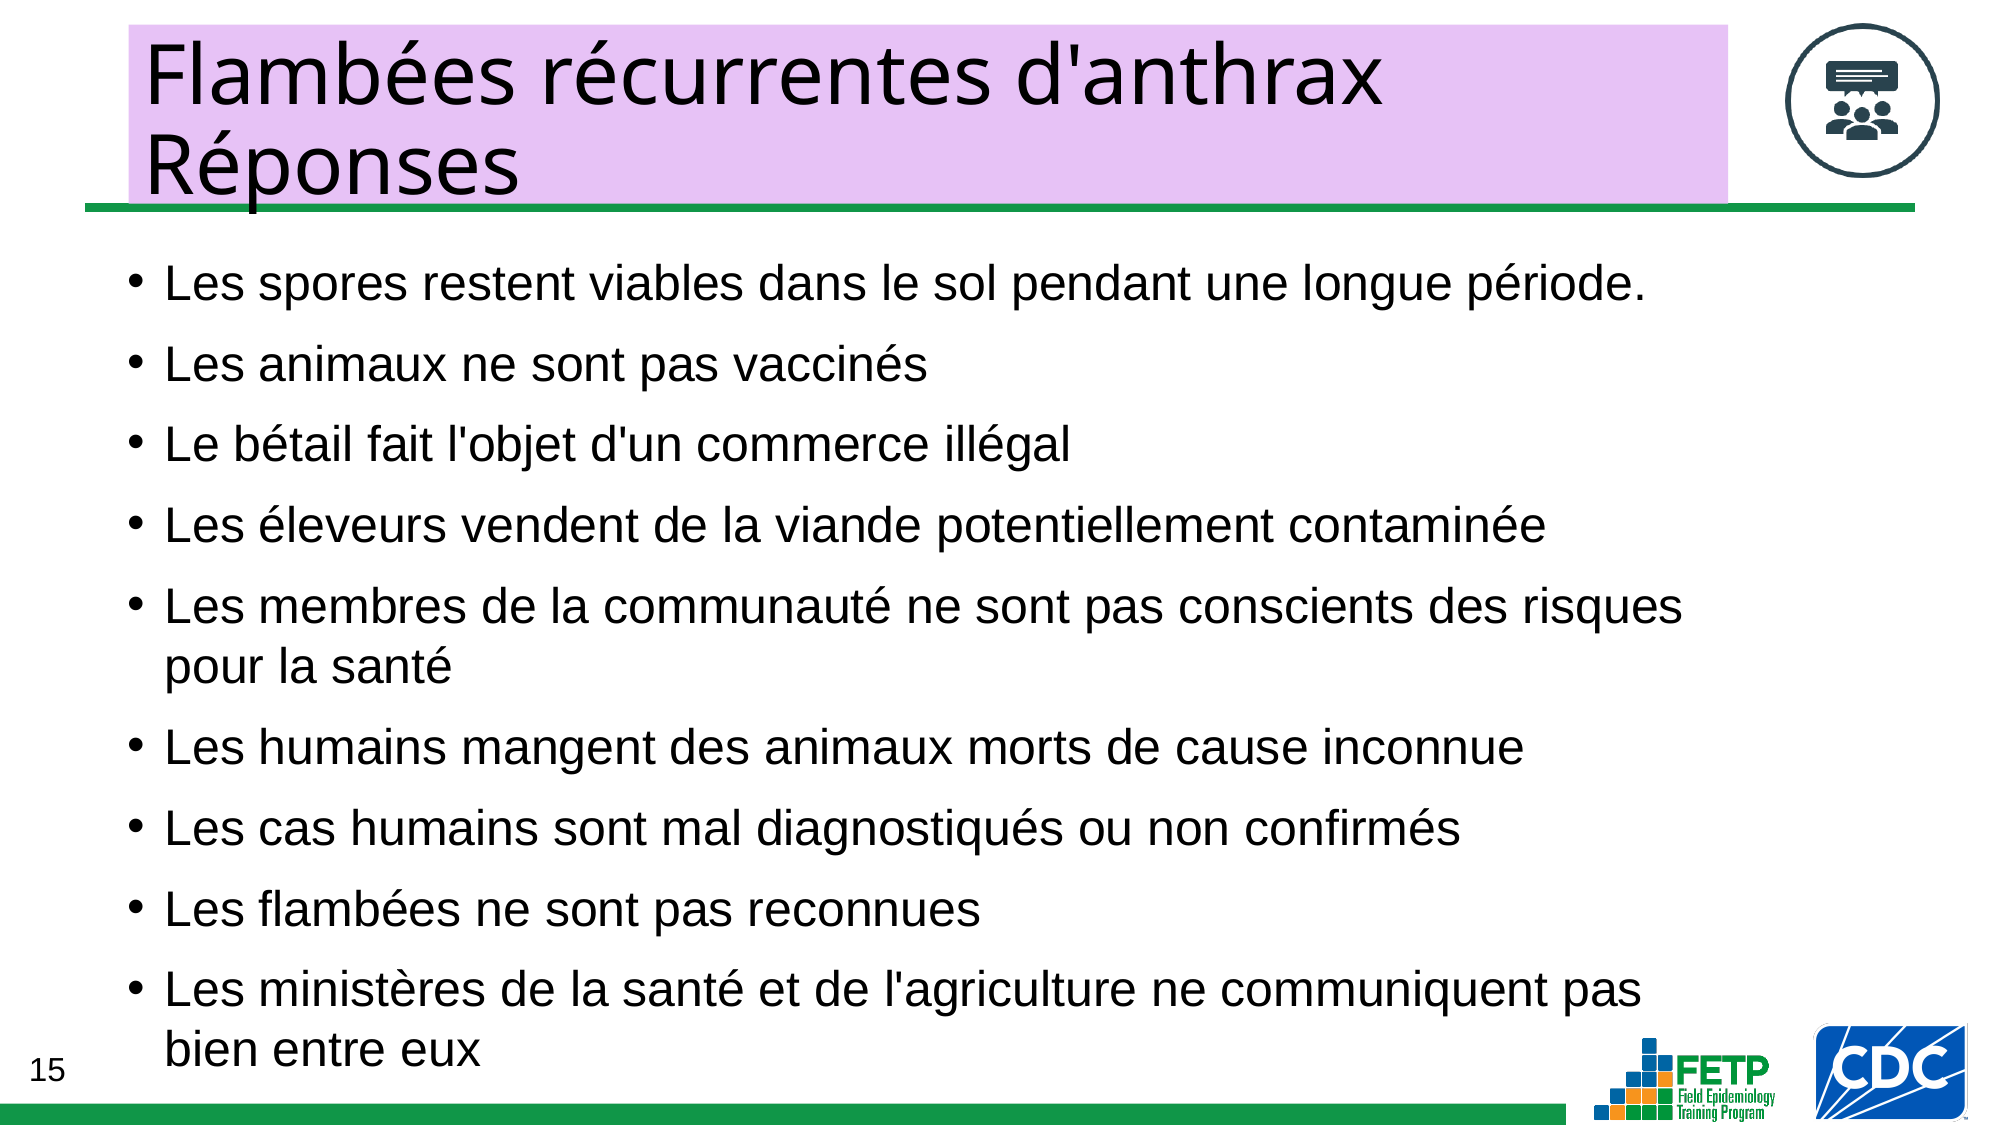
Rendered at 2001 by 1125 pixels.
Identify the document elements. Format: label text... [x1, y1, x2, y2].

picture [1813, 1023, 1968, 1122]
title Flambées récurrentes d'anthrax Réponses [128, 24, 1729, 204]
list Les spores restent viables dans le sol pendant une longue période. Les animaux ne sont pas vaccinés Le bétail fait l'objet d'un commerce illégal Les éleveurs vendent de la viande potentiellement contaminée Les membres de la communauté ne sont pas conscients des risques pour la santé Les humains mangent des animaux morts de cause inconnue Les cas humains sont mal diagnostiqués ou non confirmés Les flambées ne sont pas reconnues Les ministères de la santé et de l'agriculture ne communiquent pas bien entre eux [112, 242, 1729, 1035]
picture [1785, 23, 1940, 178]
picture [1594, 1038, 1775, 1122]
